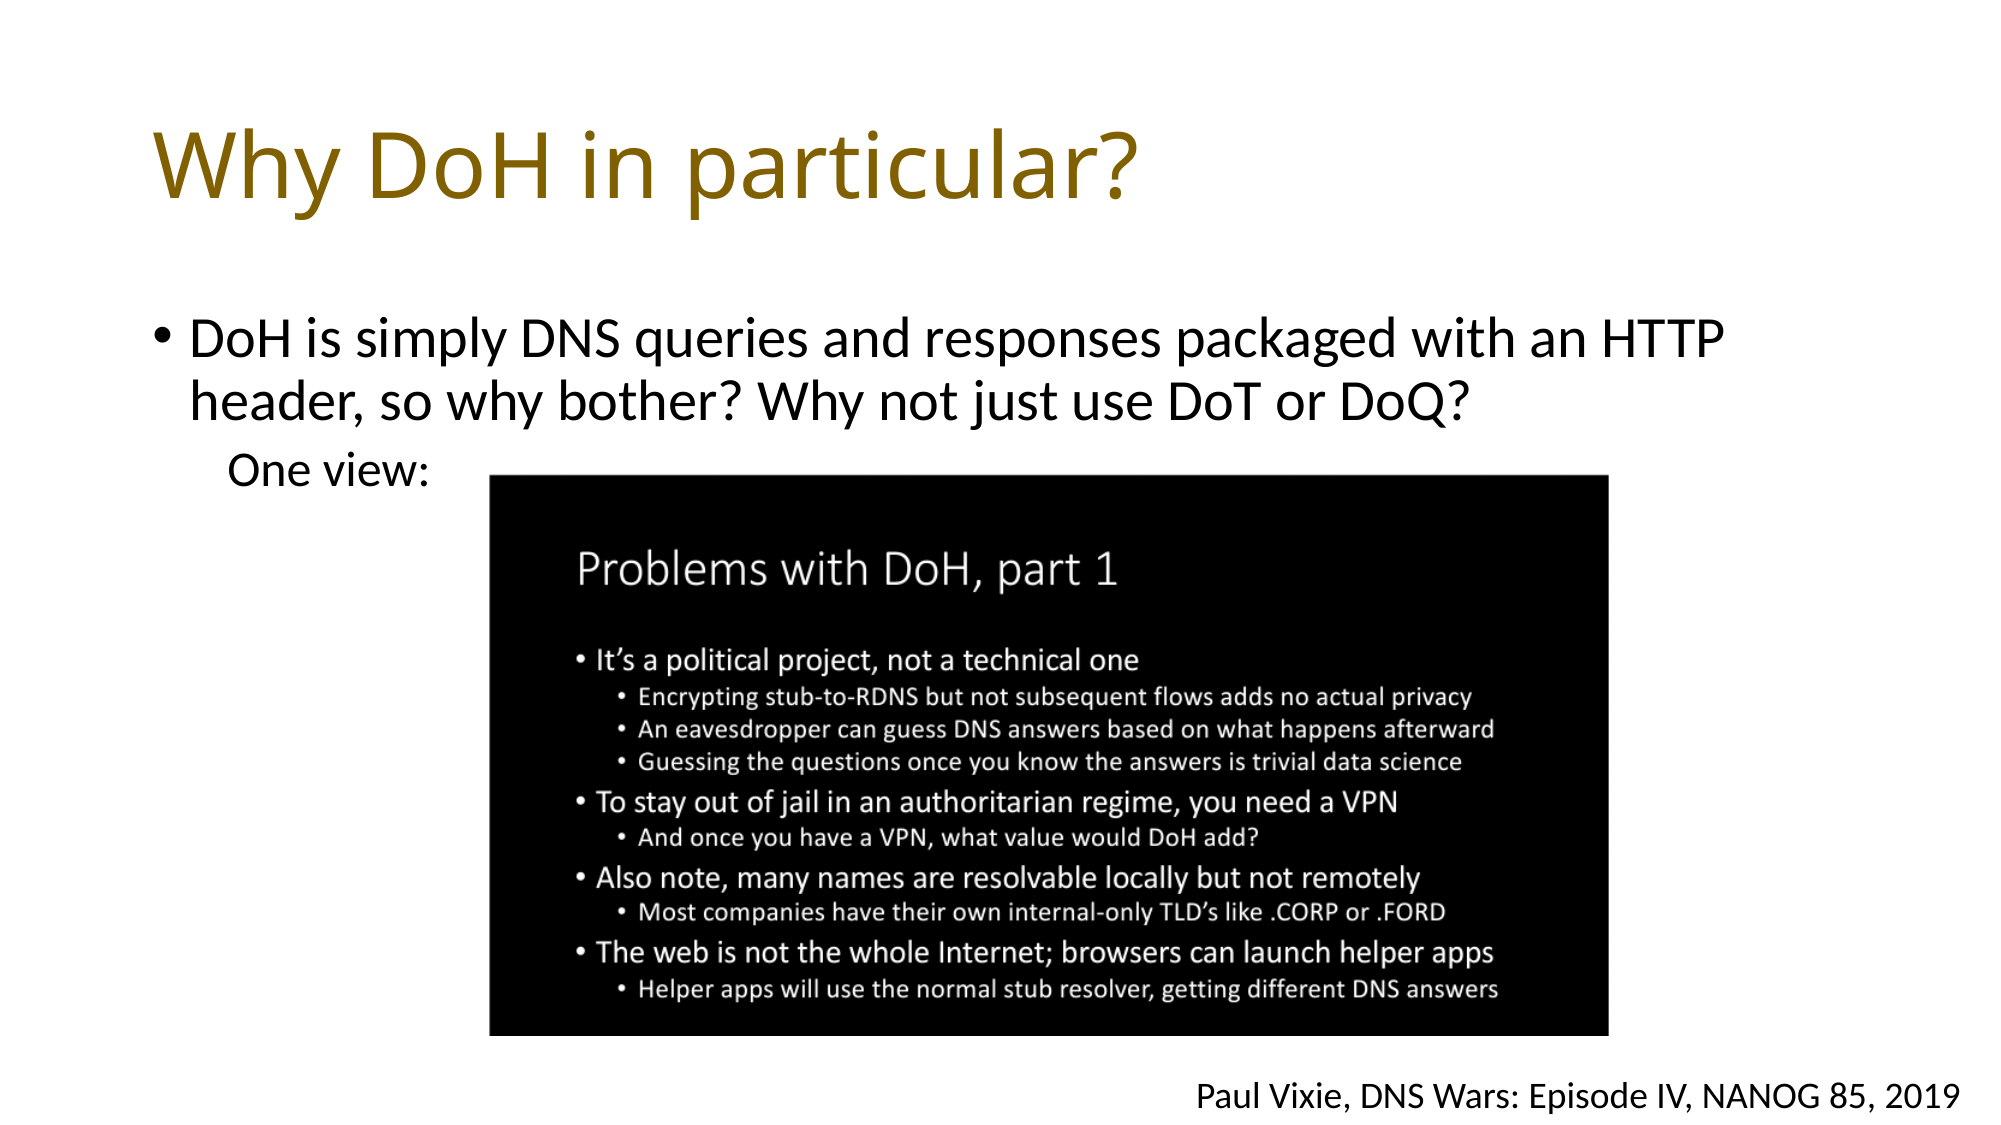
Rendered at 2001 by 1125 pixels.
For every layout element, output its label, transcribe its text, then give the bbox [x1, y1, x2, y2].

picture [489, 473, 1610, 1036]
text_box Paul Vixie, DNS Wars: Episode IV, NANOG 85, 2019 [1181, 1063, 1977, 1124]
title Why DoH in particular? [137, 59, 1863, 278]
list DoH is simply DNS queries and responses packaged with an HTTP header, so why bother? Why not just use DoT or DoQ? One view: [137, 299, 1863, 1014]
